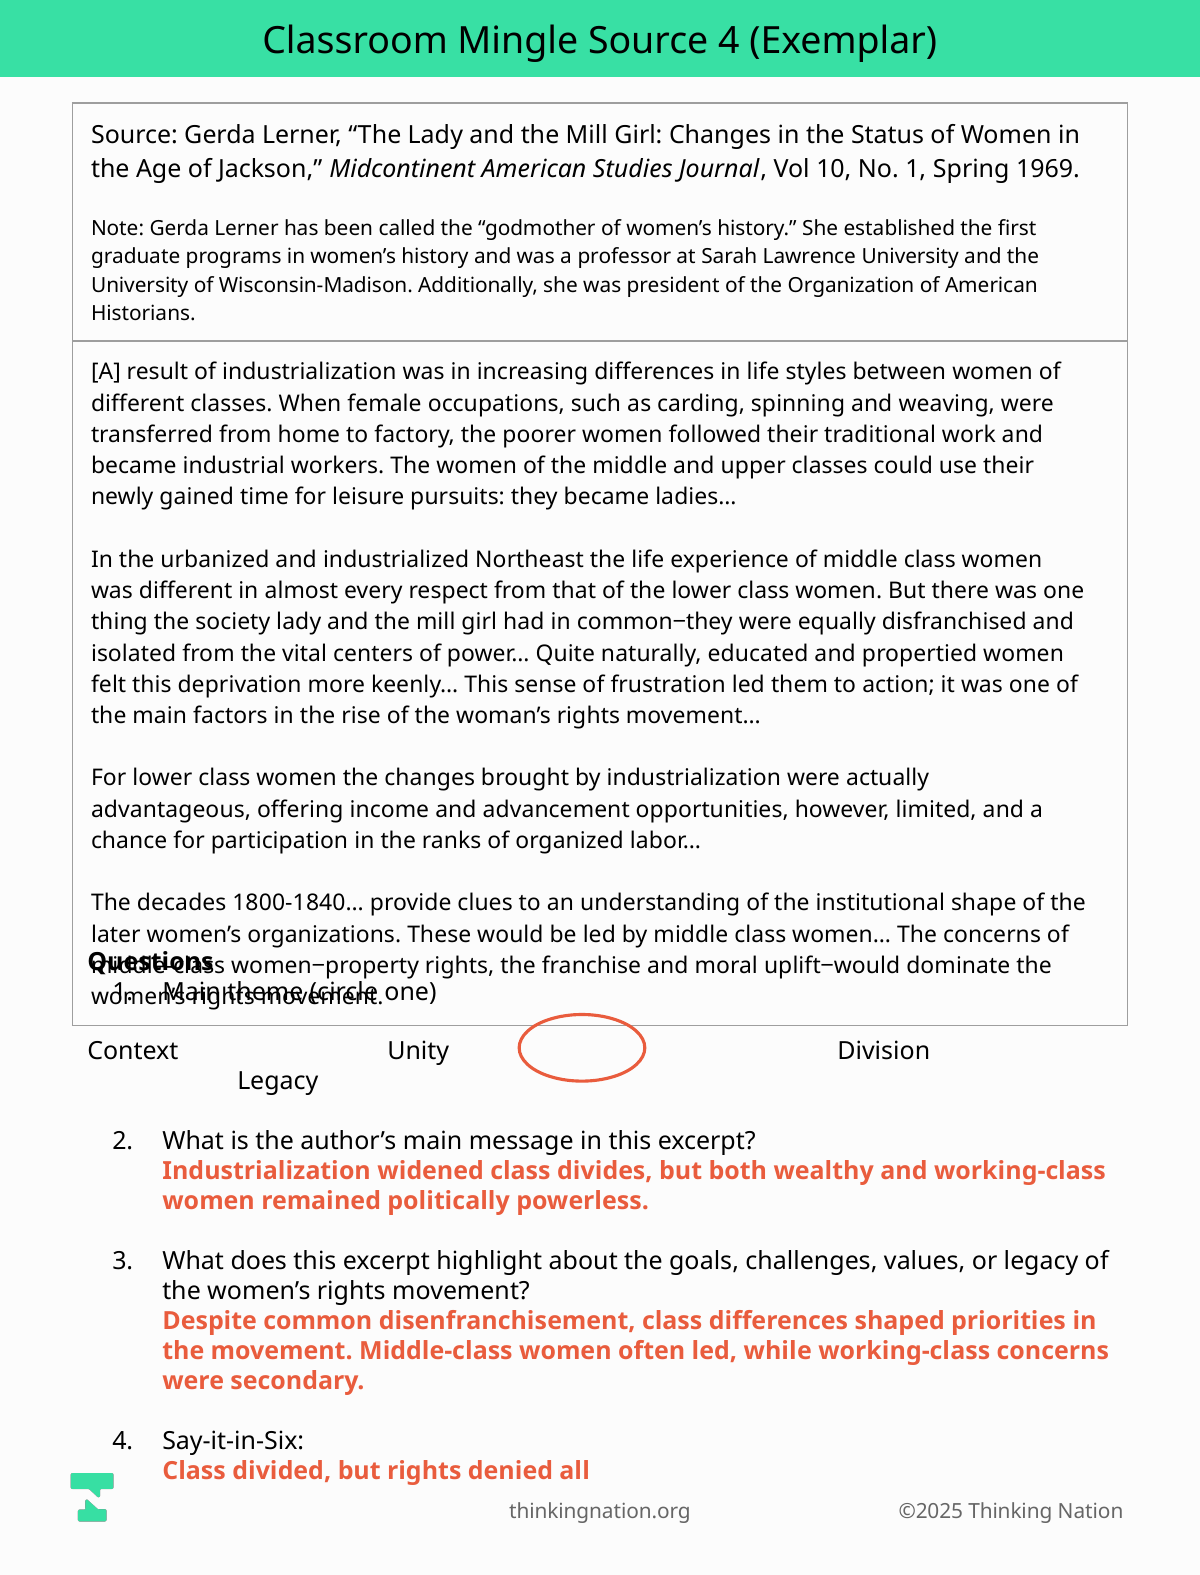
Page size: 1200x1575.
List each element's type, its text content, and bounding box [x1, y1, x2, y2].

table_header Source: Gerda Lerner, “The Lady and the Mill Girl: Changes in the Status of Women in the Age of Jackson,” Midcontinent American Studies Journal, Vol 10, No. 1, Spring 1969. Note: Gerda Lerner has been called the “godmother of women’s history.” She established the first graduate programs in women’s history and was a professor at Sarah Lawrence University and the University of Wisconsin-Madison. Additionally, she was president of the Organization of American Historians. [73, 104, 1127, 340]
text_box [519, 1014, 645, 1082]
text_box thinkingnation.org [457, 1483, 742, 1532]
text_box Questions Main theme (circle one) Context Unity Division Legacy What is the author’s main message in this excerpt? Industrialization widened class divides, but both wealthy and working-class women remained politically powerless. What does this excerpt highlight about the goals, challenges, values, or legacy of the women’s rights movement? Despite common disenfranchisement, class differences shaped priorities in the movement. Middle-class women often led, while working-class concerns were secondary. Say-it-in-Six: Class divided, but rights denied all [72, 930, 1128, 1462]
picture [58, 1463, 126, 1531]
text_box ©2025 Thinking Nation [854, 1483, 1139, 1532]
text_box Classroom Mingle Source 4 (Exemplar) [0, 0, 1200, 77]
table_cell [A] result of industrialization was in increasing differences in life styles between women of different classes. When female occupations, such as carding, spinning and weaving, were transferred from home to factory, the poorer women followed their traditional work and became industrial workers. The women of the middle and upper classes could use their newly gained time for leisure pursuits: they became ladies… In the urbanized and industrialized Northeast the life experience of middle class women was different in almost every respect from that of the lower class women. But there was one thing the society lady and the mill girl had in common‒they were equally disfranchised and isolated from the vital centers of power… Quite naturally, educated and propertied women felt this deprivation more keenly… This sense of frustration led them to action; it was one of the main factors in the rise of the woman’s rights movement… For lower class women the changes brought by industrialization were actually advantageous, offering income and advancement opportunities, however, limited, and a chance for participation in the ranks of organized labor… The decades 1800-1840… provide clues to an understanding of the institutional shape of the later women’s organizations. These would be led by middle class women… The concerns of middle-class women‒property rights, the franchise and moral uplift‒would dominate the women’s rights movement. [73, 342, 1127, 930]
